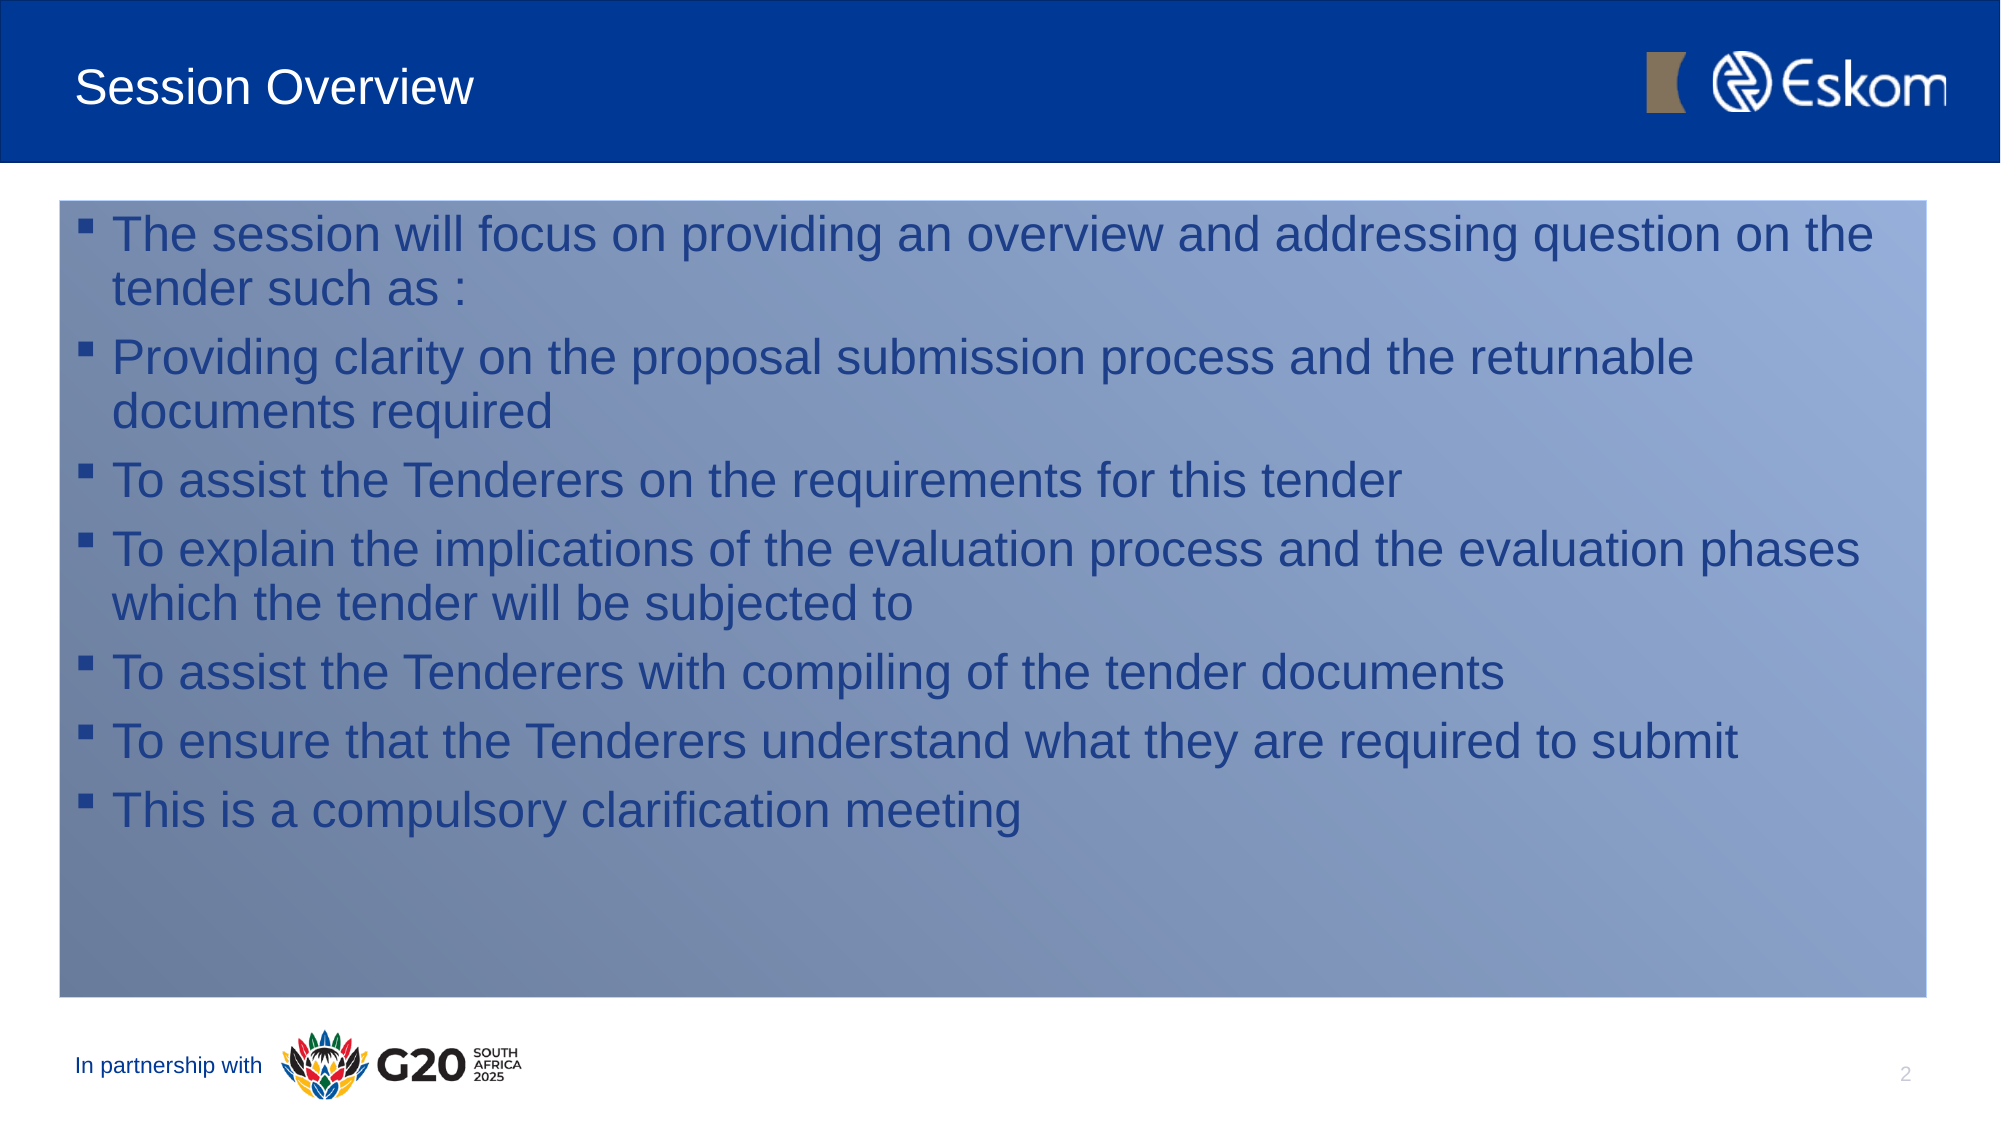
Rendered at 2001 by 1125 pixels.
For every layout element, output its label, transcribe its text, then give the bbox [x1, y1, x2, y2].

picture [280, 1029, 526, 1100]
slide_number 2 [1869, 1042, 1927, 1103]
list The session will focus on providing an overview and addressing question on the tender such as : Providing clarity on the proposal submission process and the returnable documents required To assist the Tenderers on the requirements for this tender To explain the implications of the evaluation process and the evaluation phases which the tender will be subjected to To assist the Tenderers with compiling of the tender documents To ensure that the Tenderers understand what they are required to submit This is a compulsory clarification meeting [59, 200, 1927, 998]
title Session Overview [59, 33, 1620, 143]
